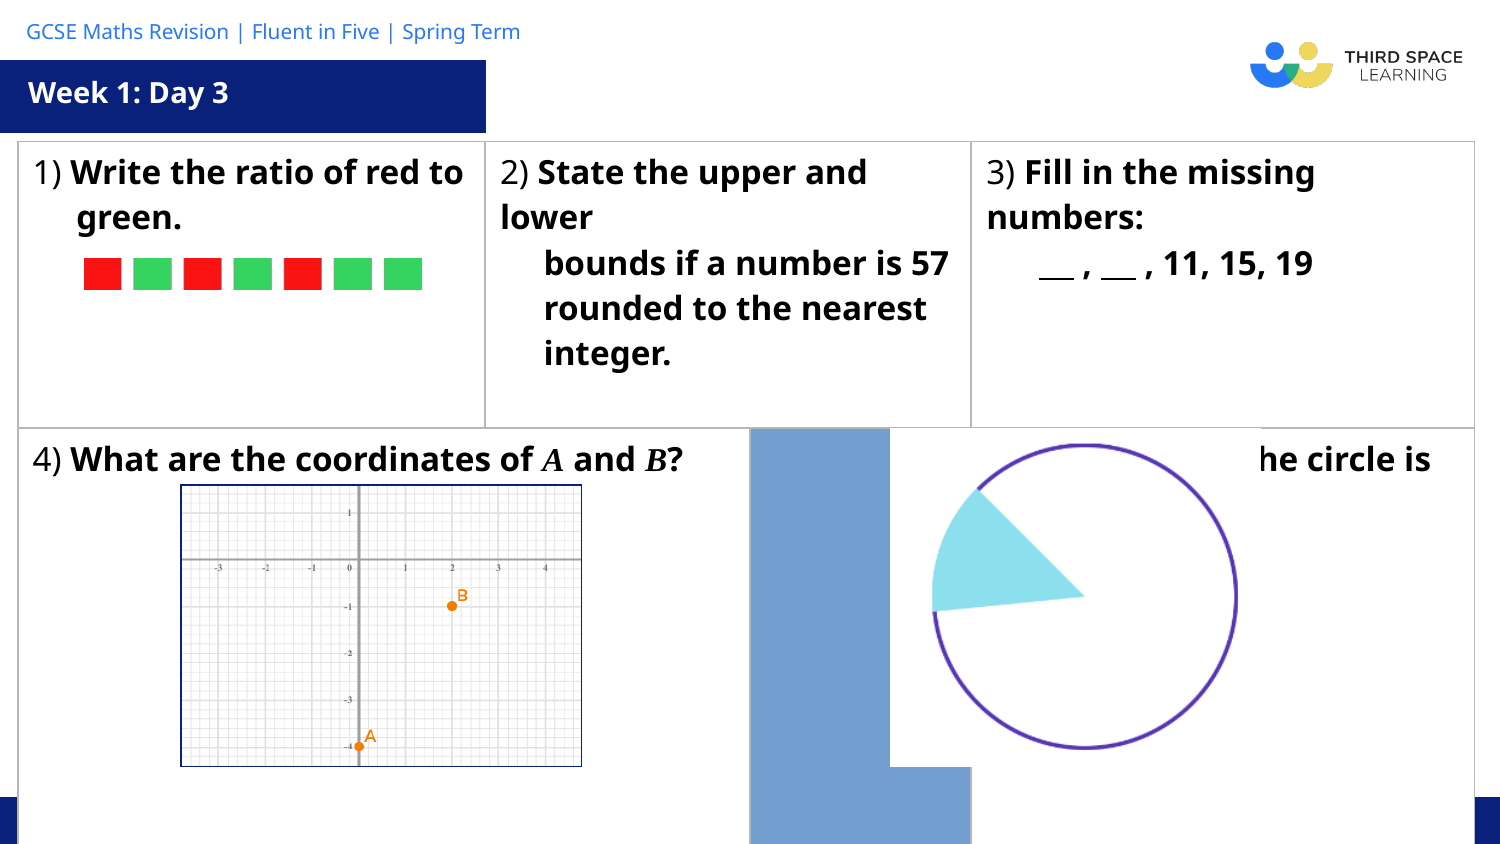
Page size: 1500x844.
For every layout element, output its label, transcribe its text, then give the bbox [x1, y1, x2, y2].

table_cell 5) What part of the circle is blue? [972, 429, 1474, 844]
picture [84, 258, 422, 290]
table_header 2) State the upper and lower bounds if a number is 57 rounded to the nearest integer. [486, 142, 970, 427]
picture [1250, 33, 1465, 99]
text_box Week 1: Day 3 [13, 59, 383, 125]
table_cell 4) What are the coordinates of A and B? [19, 429, 749, 844]
table_header 1) Write the ratio of red to green. [19, 142, 484, 427]
table_header 3) Fill in the missing numbers: , , 11, 15, 19 [972, 142, 1474, 427]
picture [890, 428, 1261, 767]
picture [179, 484, 583, 767]
